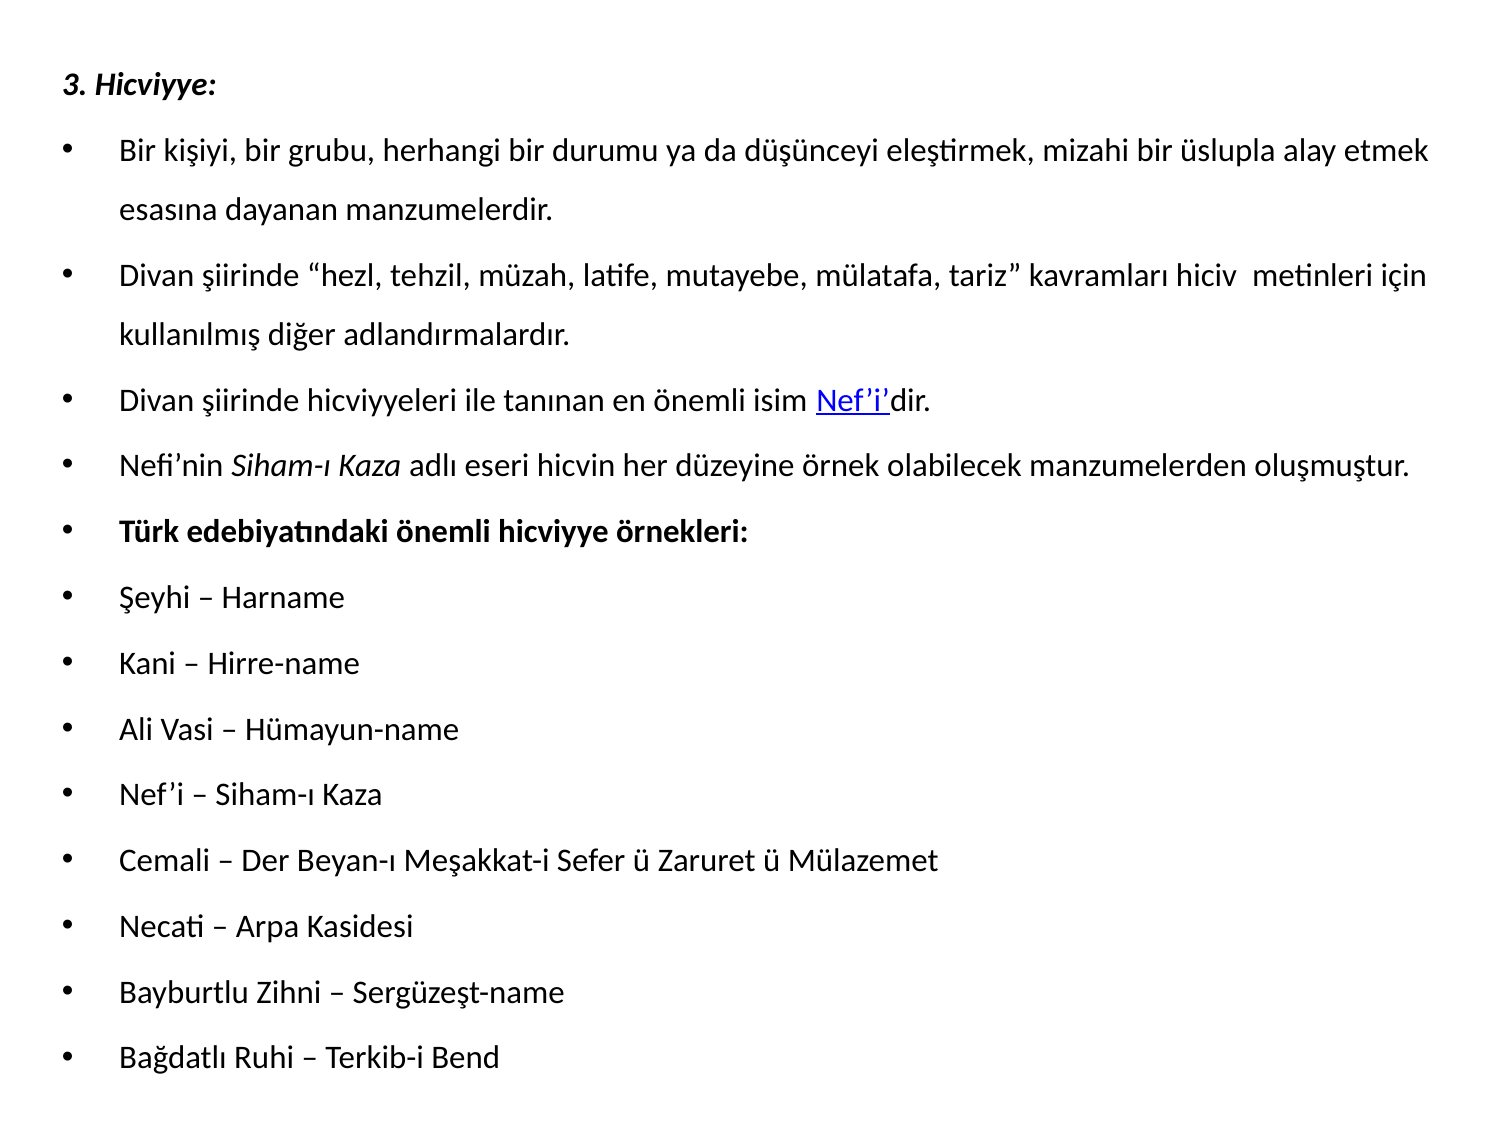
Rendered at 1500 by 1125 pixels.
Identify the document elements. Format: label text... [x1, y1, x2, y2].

list 3. Hicviyye: Bir kişiyi, bir grubu, herhangi bir durumu ya da düşünceyi eleştirmek, mizahi bir üslupla alay etmek esasına dayanan manzumelerdir. Divan şiirinde “hezl, tehzil, müzah, latife, mutayebe, mülatafa, tariz” kavramları hiciv metinleri için kullanılmış diğer adlandırmalardır. Divan şiirinde hicviyyeleri ile tanınan en önemli isim Nef’i’dir. Nefi’nin Siham-ı Kaza adlı eseri hicvin her düzeyine örnek olabilecek manzumelerden oluşmuştur. Türk edebiyatındaki önemli hicviyye örnekleri: Şeyhi – Harname Kani – Hirre-name Ali Vasi – Hümayun-name Nef’i – Siham-ı Kaza Cemali – Der Beyan-ı Meşakkat-i Sefer ü Zaruret ü Mülazemet Necati – Arpa Kasidesi Bayburtlu Zihni – Sergüzeşt-name Bağdatlı Ruhi – Terkib-i Bend [46, 35, 1465, 1090]
